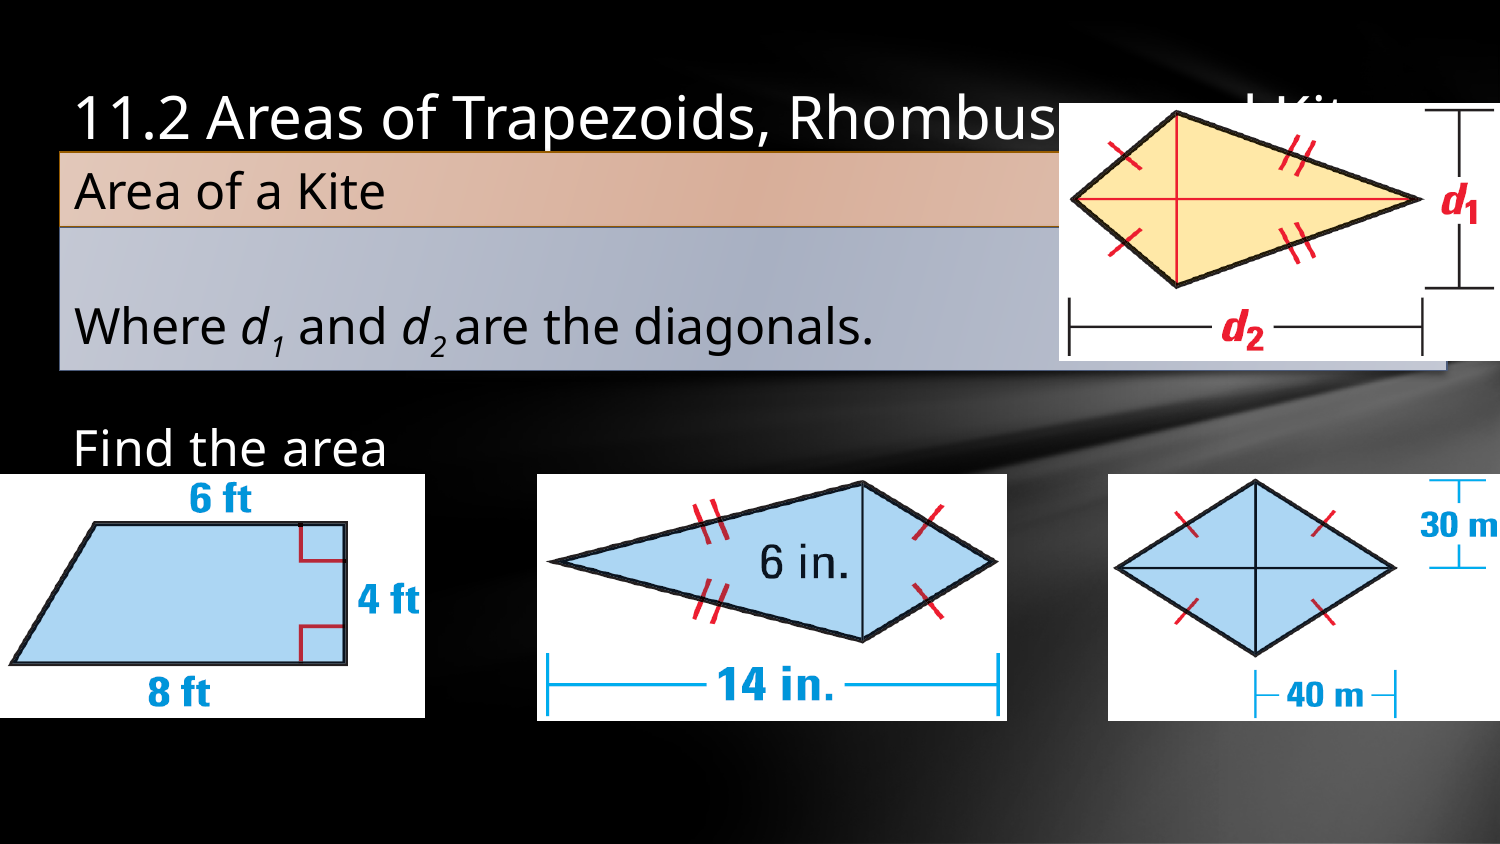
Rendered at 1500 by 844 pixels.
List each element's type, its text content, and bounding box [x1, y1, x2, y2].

picture [537, 474, 1007, 721]
picture [1108, 473, 1500, 721]
list Find the area [57, 409, 1450, 762]
picture [1058, 102, 1500, 362]
picture [0, 473, 426, 719]
title 11.2 Areas of Trapezoids, Rhombuses, and Kites [57, 28, 1450, 151]
text_box Area of a Kite [59, 151, 1052, 226]
